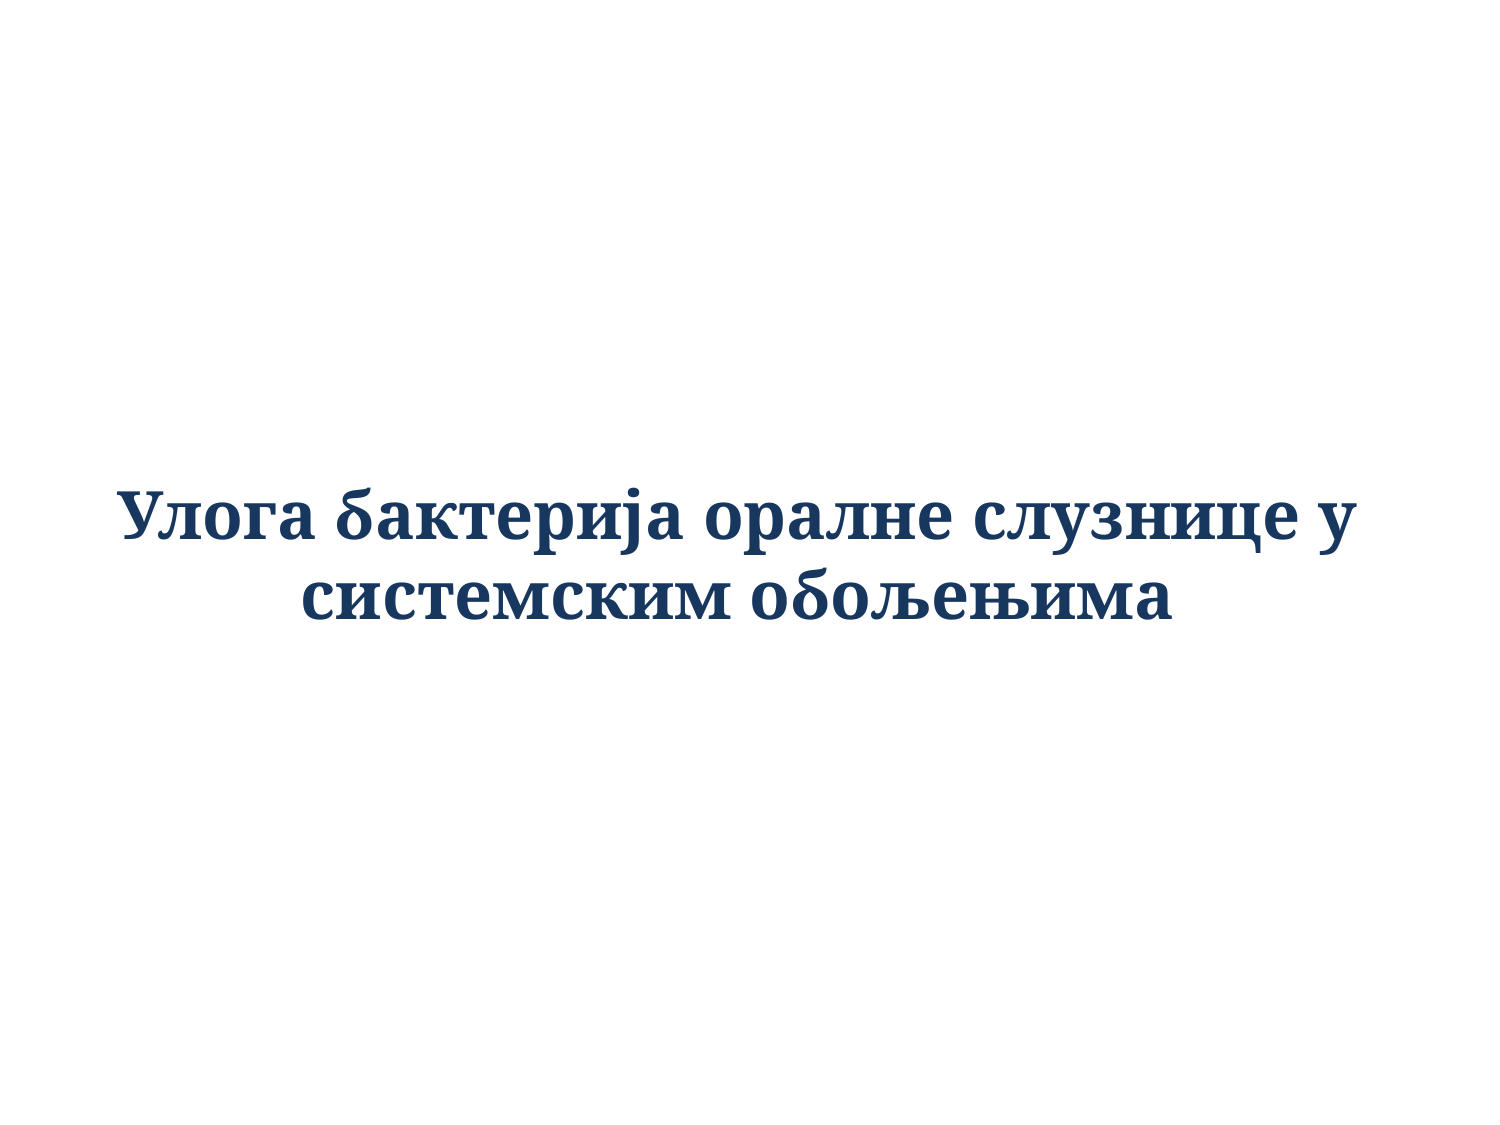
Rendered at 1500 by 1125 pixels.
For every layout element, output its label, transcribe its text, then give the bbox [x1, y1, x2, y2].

title Улога бактерија оралне слузнице у системским обољењима [100, 432, 1376, 674]
